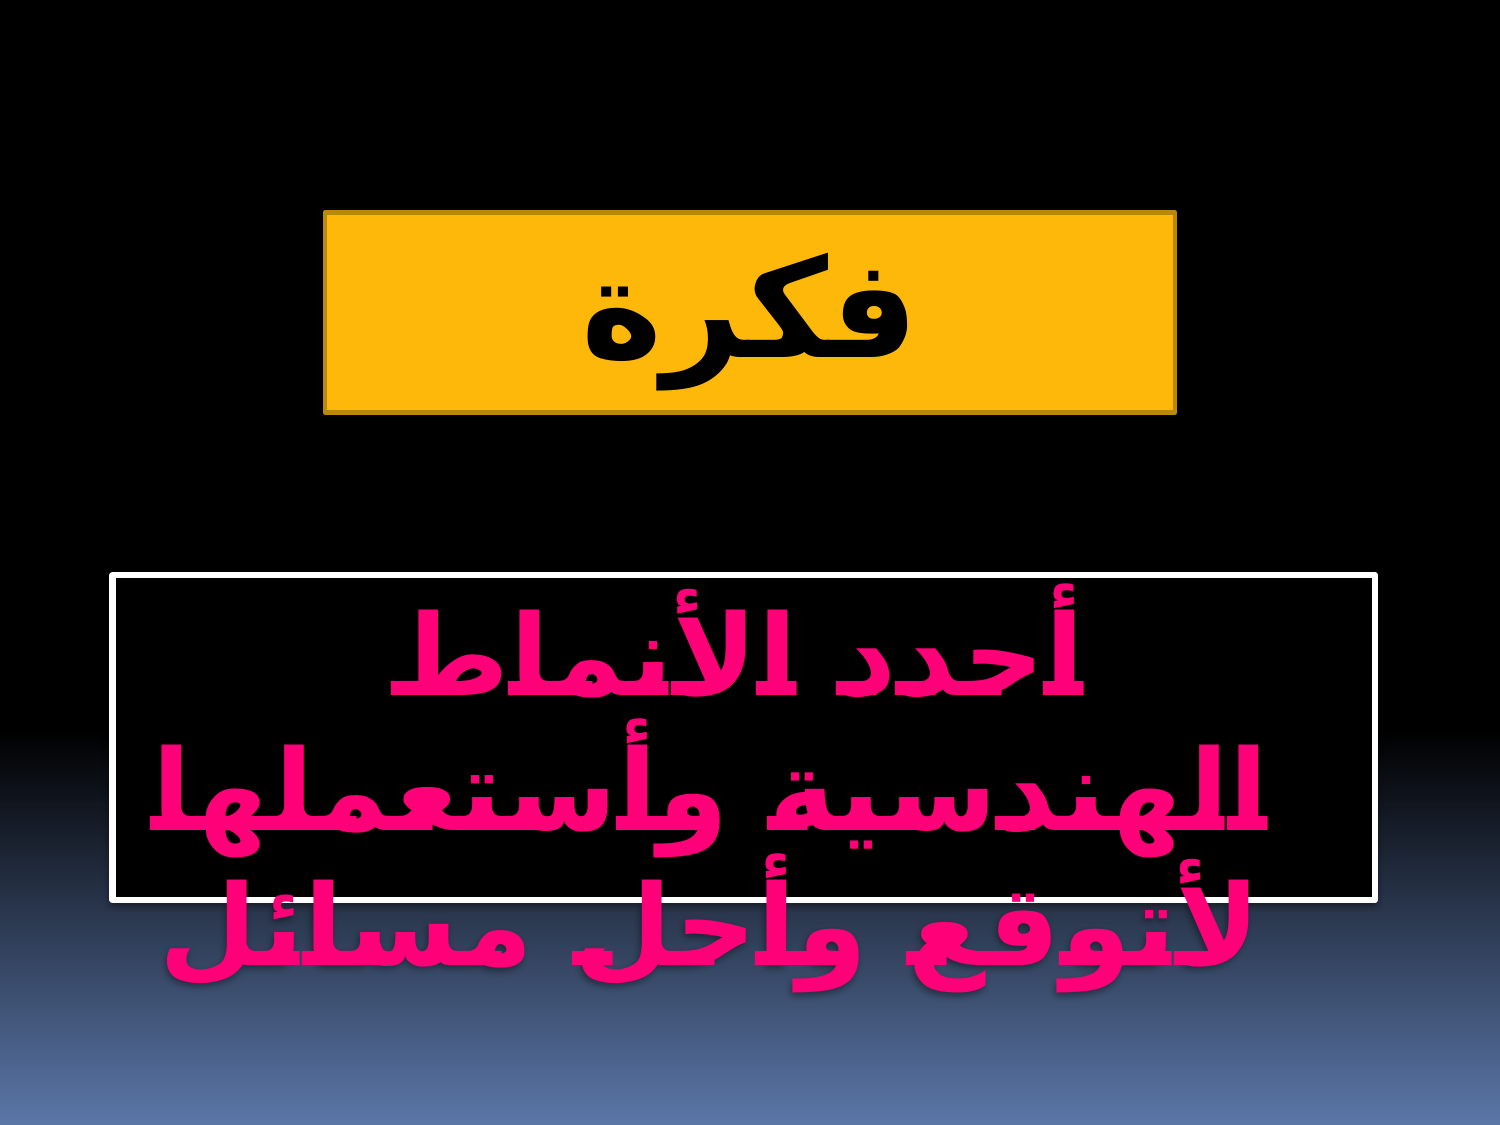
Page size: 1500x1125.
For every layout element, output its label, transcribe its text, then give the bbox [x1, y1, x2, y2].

text_box أحدد الأنماط الهندسية وأستعملها لأتوقع وأحل مسائل [109, 572, 1378, 903]
text_box فكرة الدرس [323, 210, 1177, 415]
